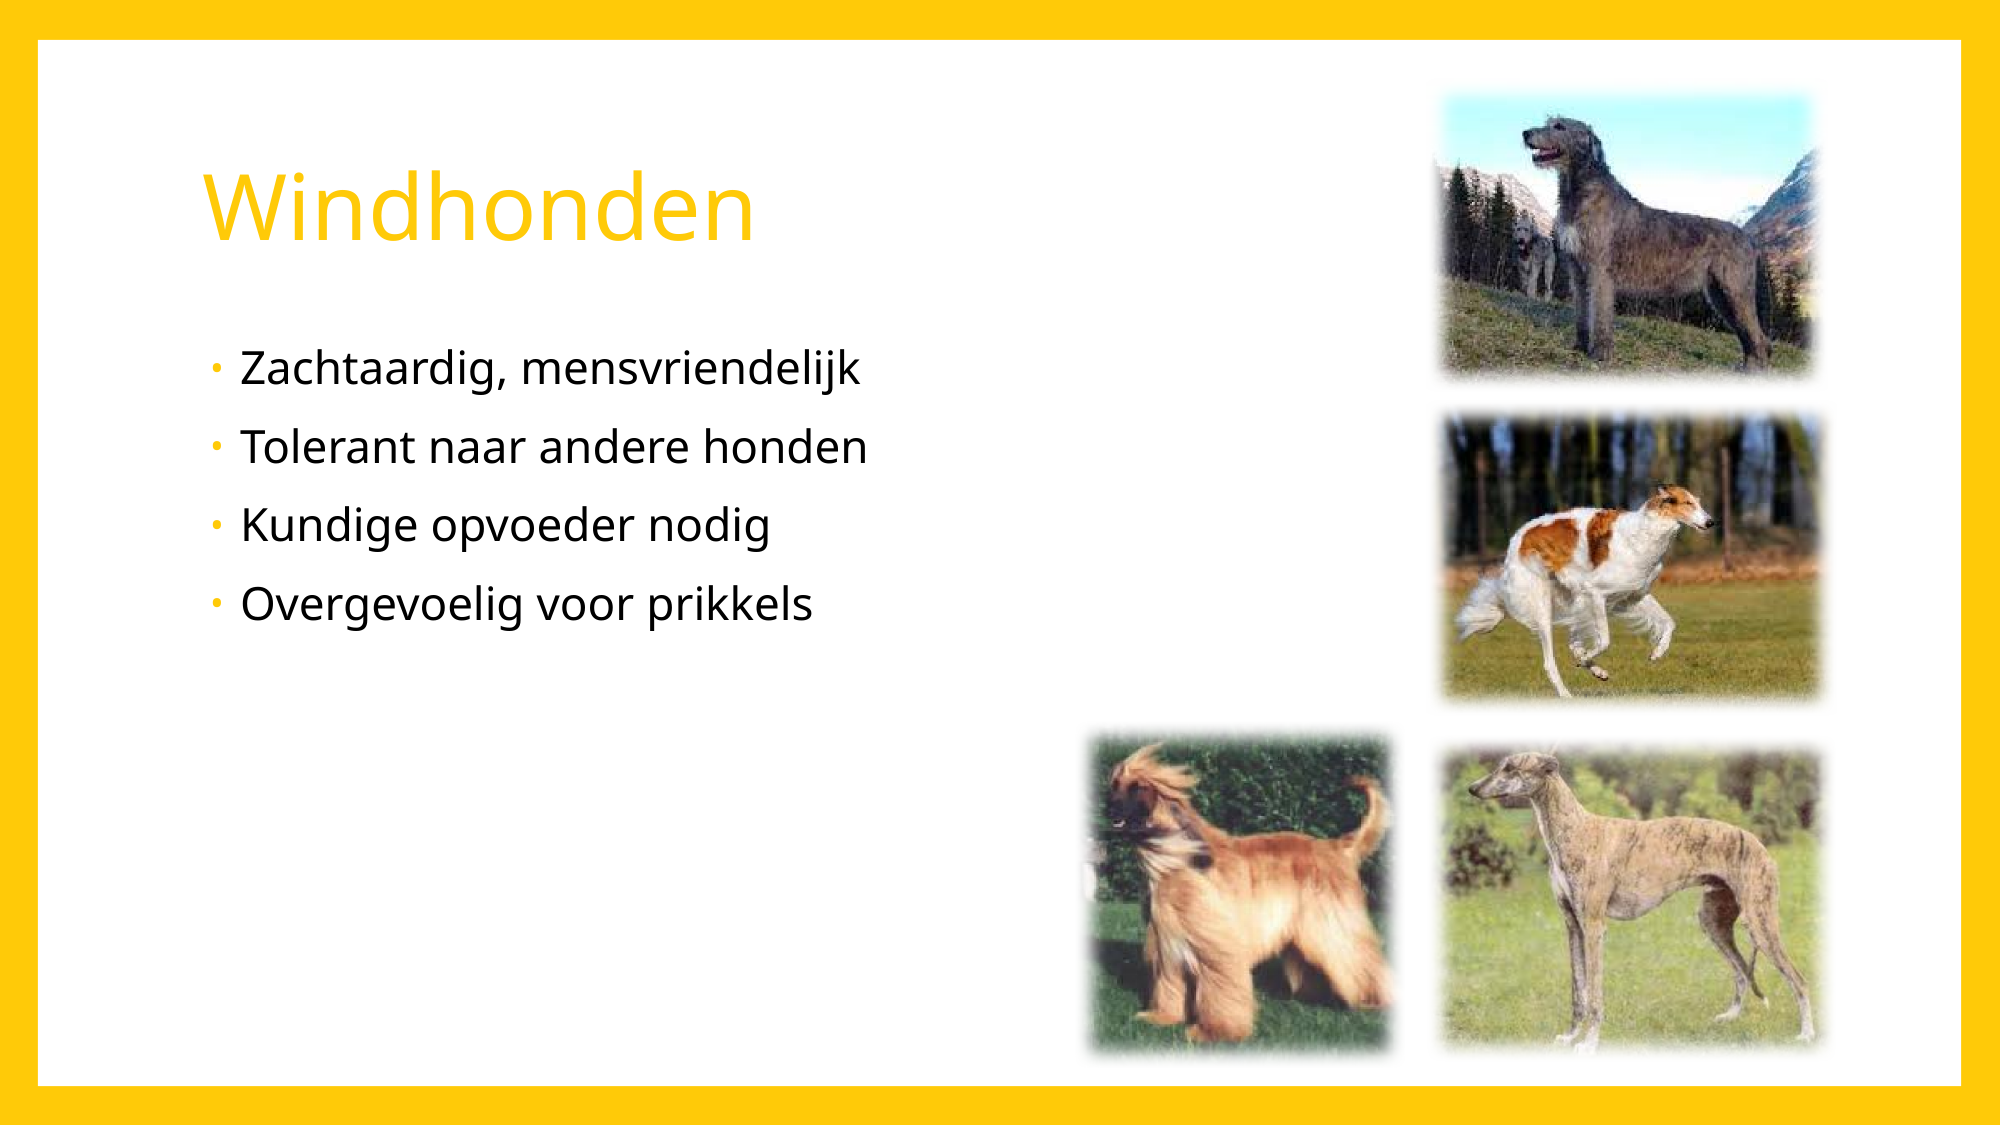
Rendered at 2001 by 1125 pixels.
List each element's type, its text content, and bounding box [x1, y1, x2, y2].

picture [1425, 734, 1837, 1064]
title Windhonden [187, 99, 1419, 323]
picture [1425, 78, 1828, 392]
picture [1074, 720, 1406, 1070]
picture [1425, 400, 1837, 717]
list Zachtaardig, mensvriendelijk Tolerant naar andere honden Kundige opvoeder nodig Overgevoelig voor prikkels [187, 337, 1808, 1000]
